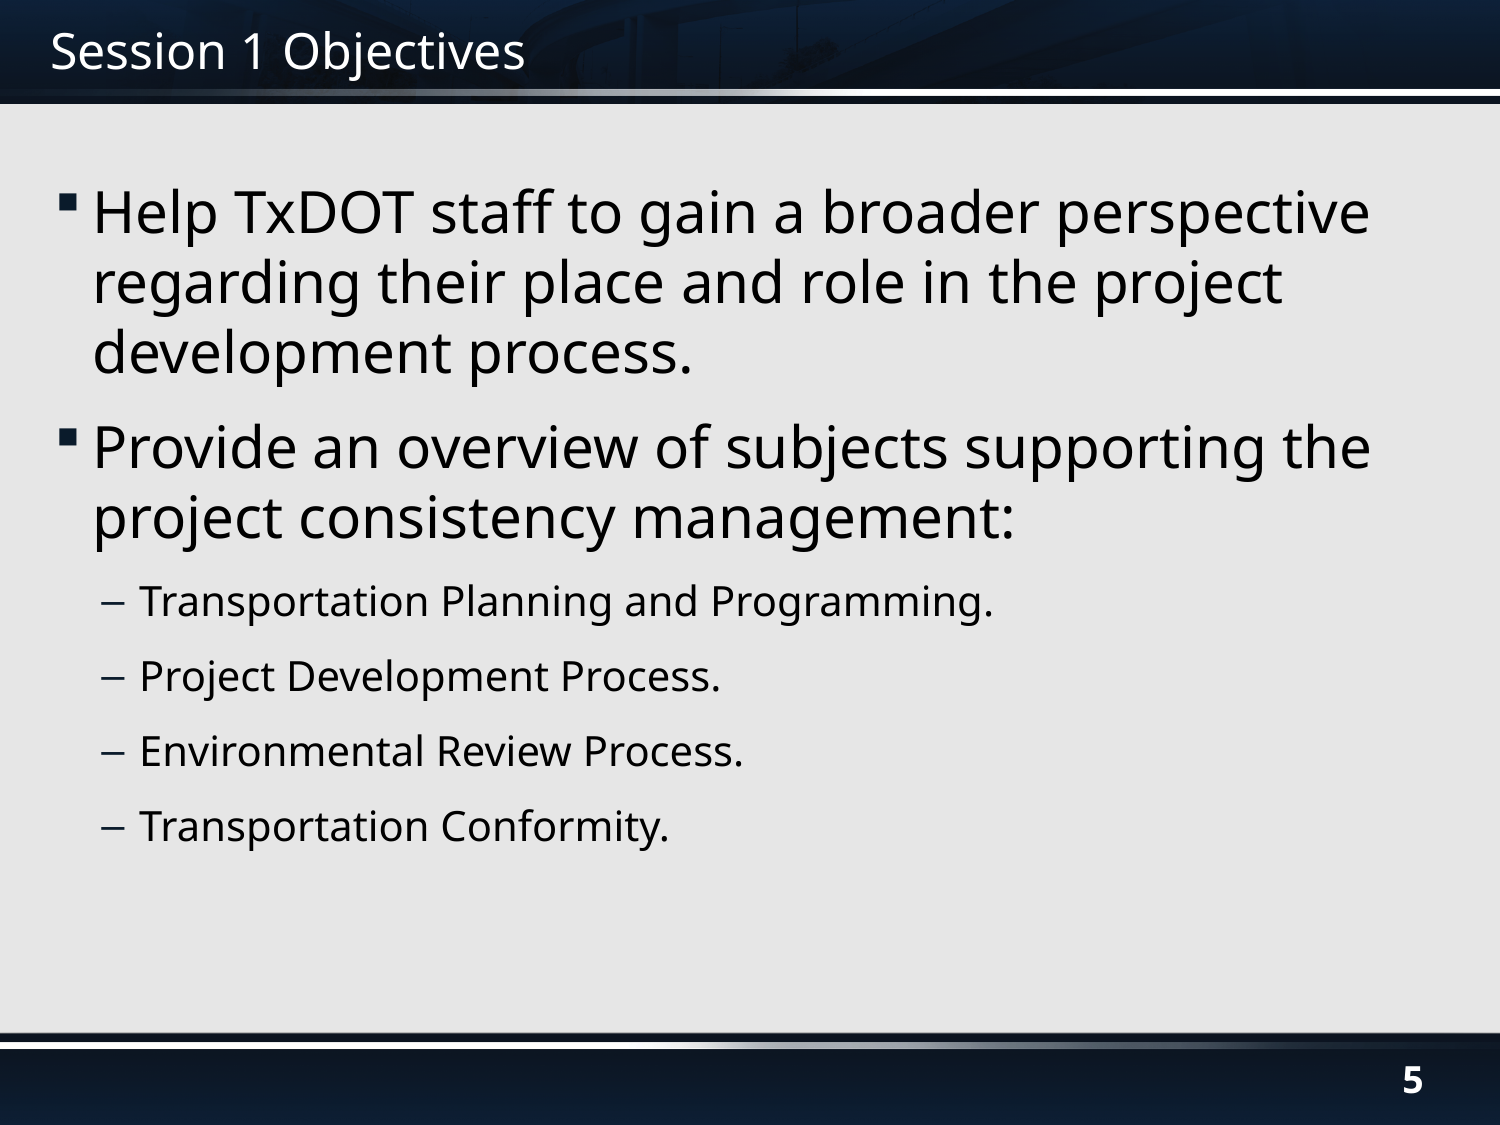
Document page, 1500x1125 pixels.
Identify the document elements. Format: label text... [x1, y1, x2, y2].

picture [0, 1032, 1500, 1125]
list Help TxDOT staff to gain a broader perspective regarding their place and role in the project development process. Provide an overview of subjects supporting the project consistency management: Transportation Planning and Programming. Project Development Process. Environmental Review Process. Transportation Conformity. [54, 174, 1446, 1025]
picture [0, 0, 1500, 104]
title Session 1 Objectives [50, 12, 1421, 89]
